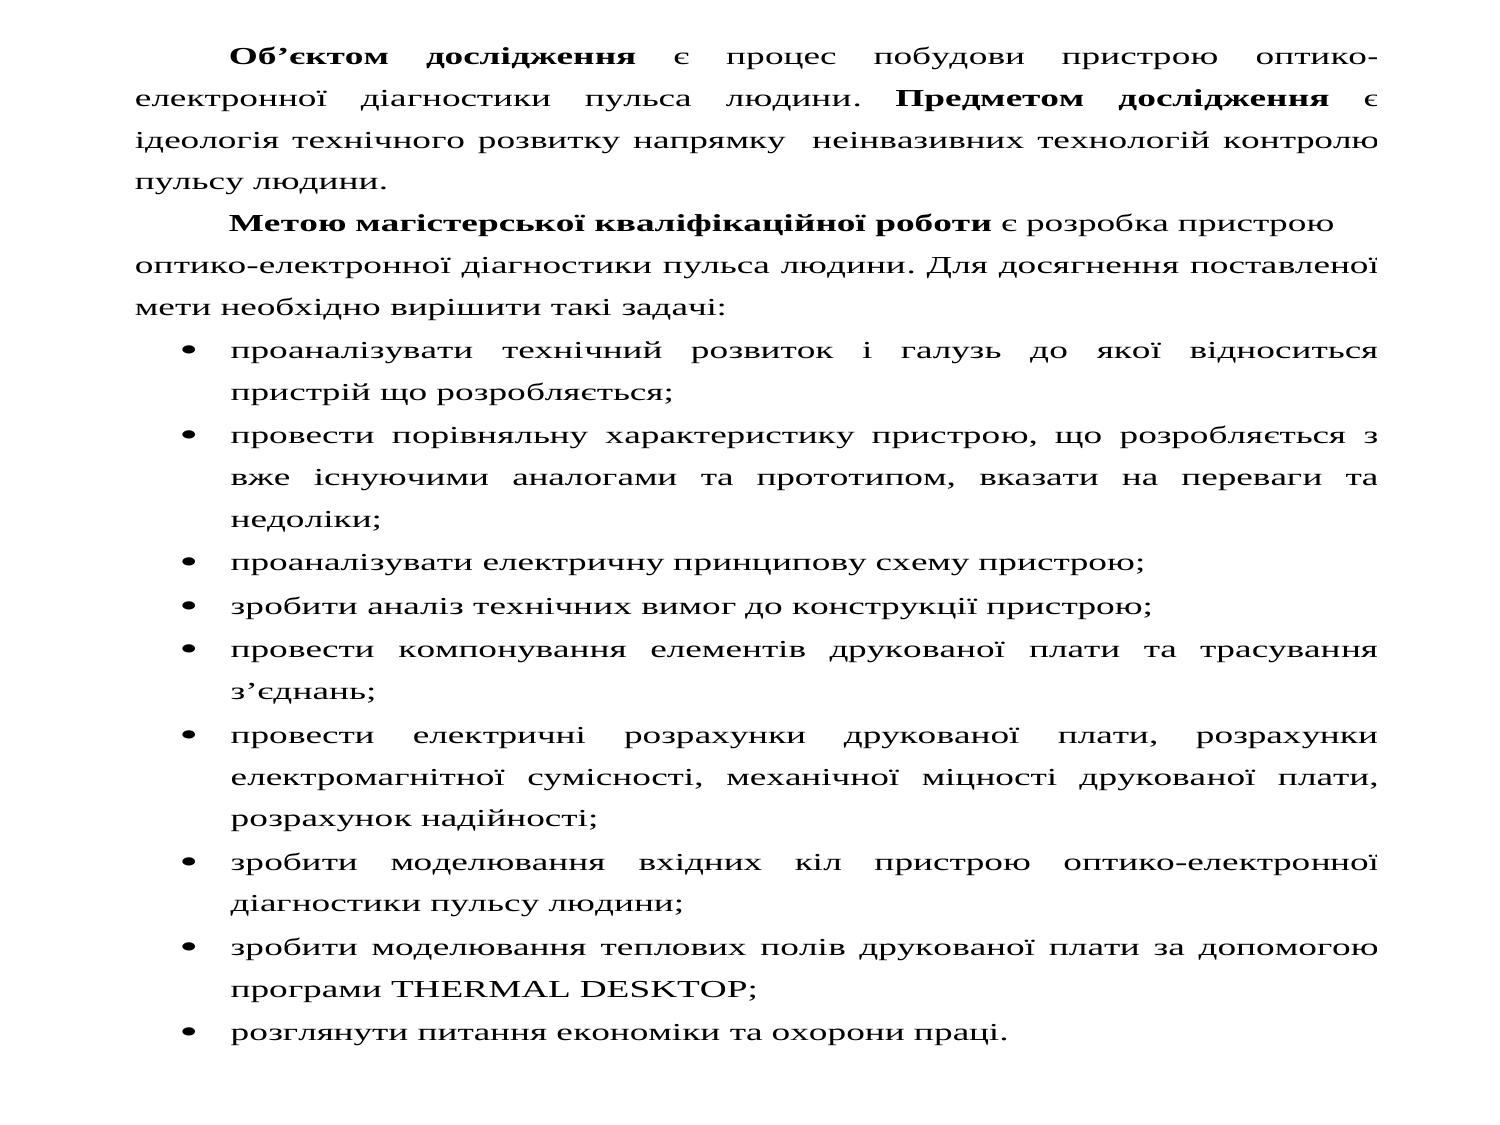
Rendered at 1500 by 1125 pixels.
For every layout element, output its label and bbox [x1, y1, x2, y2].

picture [134, 42, 1377, 1063]
